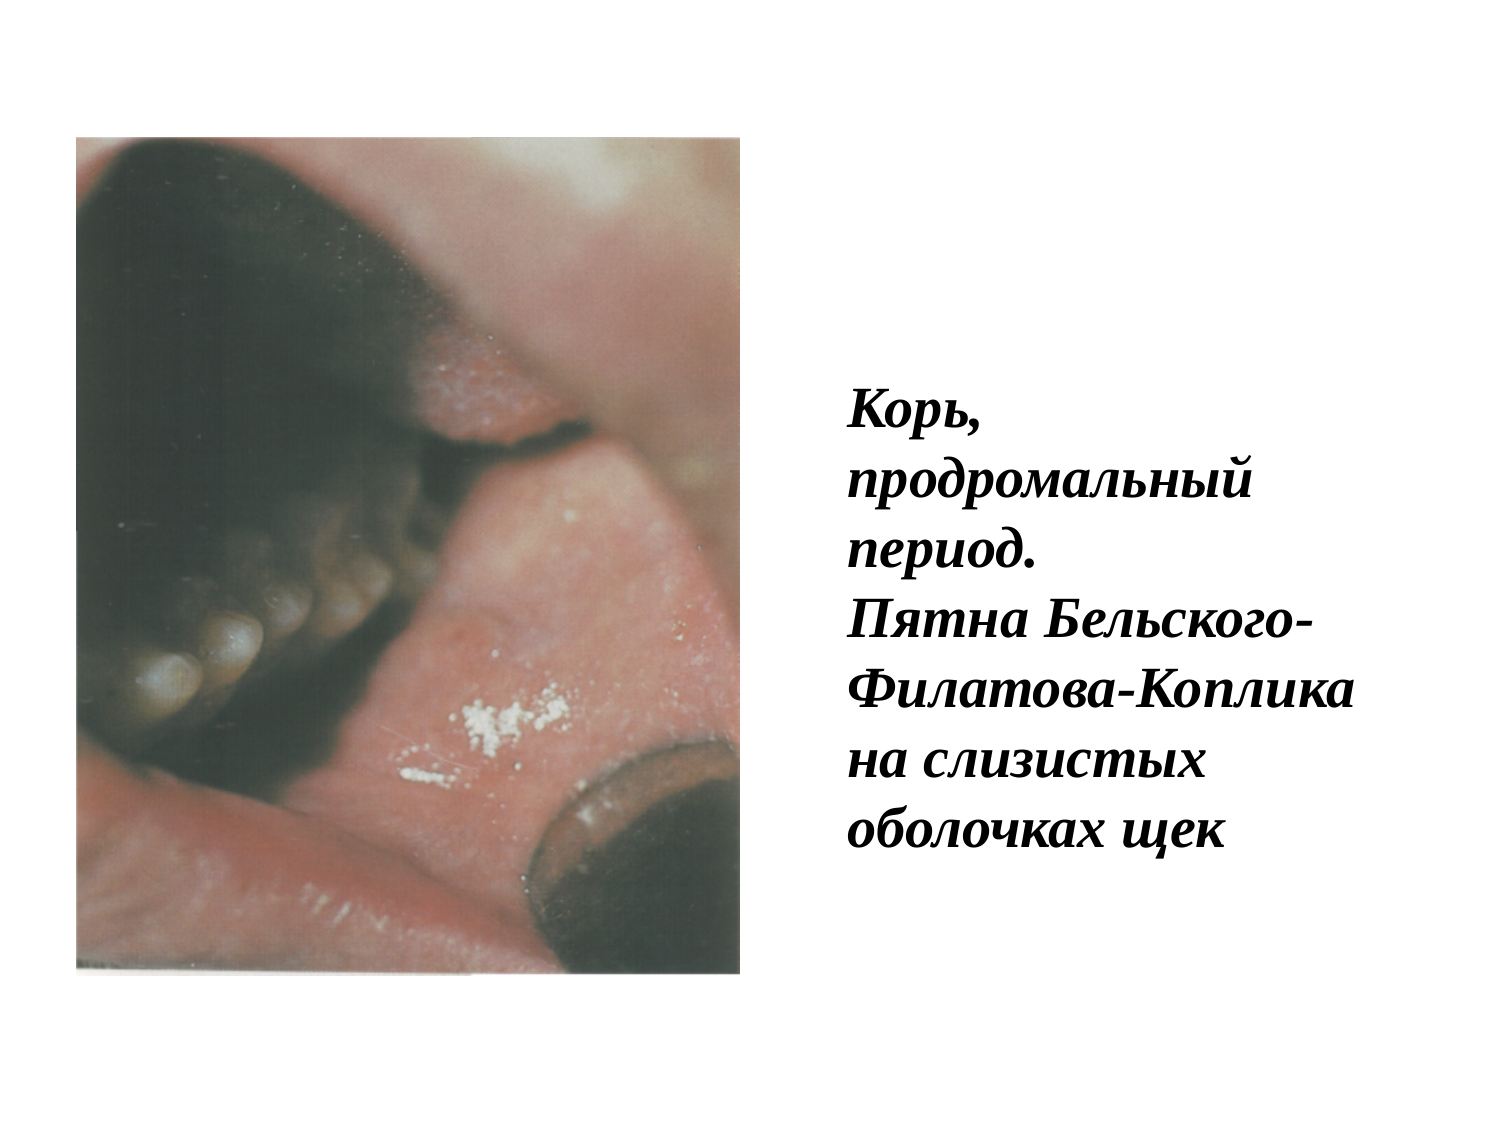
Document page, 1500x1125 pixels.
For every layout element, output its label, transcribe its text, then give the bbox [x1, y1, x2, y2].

text_box Корь, продромальный период. Пятна Бельского-Филатова-Коплика на слизистых оболочках щек [832, 361, 1388, 867]
picture [76, 137, 740, 976]
